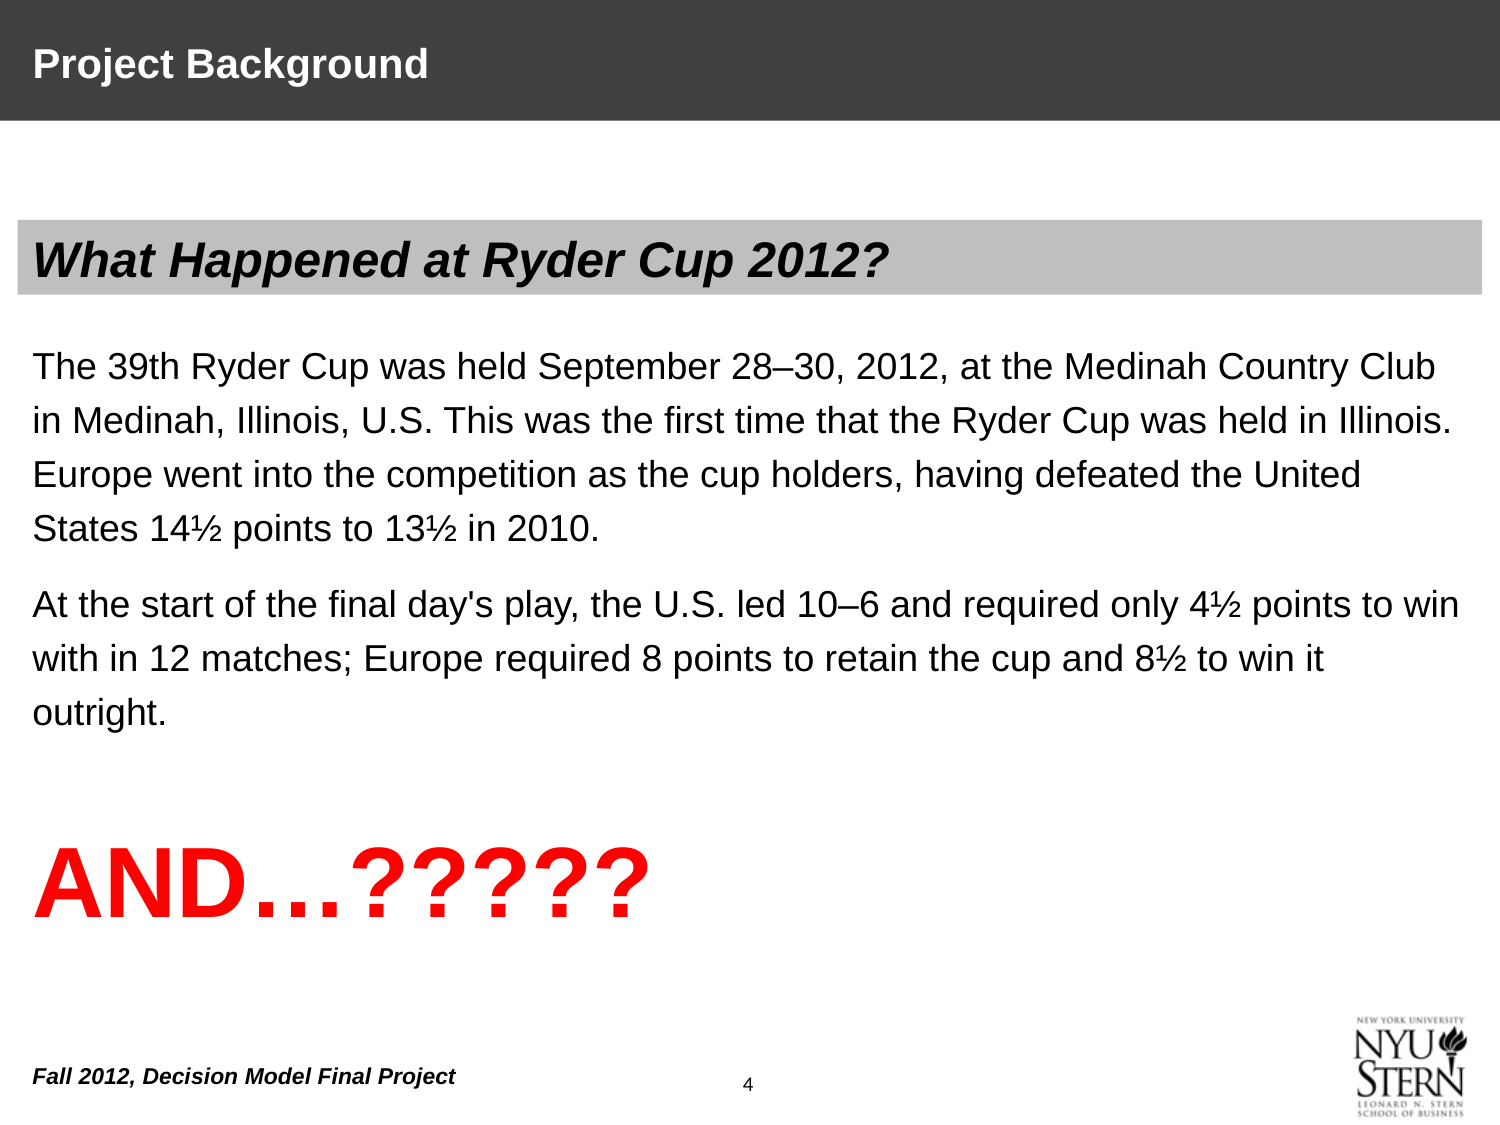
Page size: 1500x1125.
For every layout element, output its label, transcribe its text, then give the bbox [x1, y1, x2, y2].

title Project Background [17, 28, 503, 95]
text_box What Happened at Ryder Cup 2012? [17, 219, 1483, 295]
picture [1352, 1014, 1468, 1121]
text_box The 39th Ryder Cup was held September 28–30, 2012, at the Medinah Country Club in Medinah, Illinois, U.S. This was the first time that the Ryder Cup was held in Illinois. Europe went into the competition as the cup holders, having defeated the United States 14½ points to 13½ in 2010. At the start of the final day's play, the U.S. led 10–6 and required only 4½ points to win with in 12 matches; Europe required 8 points to retain the cup and 8½ to win it outright. AND…????? [17, 325, 1483, 945]
